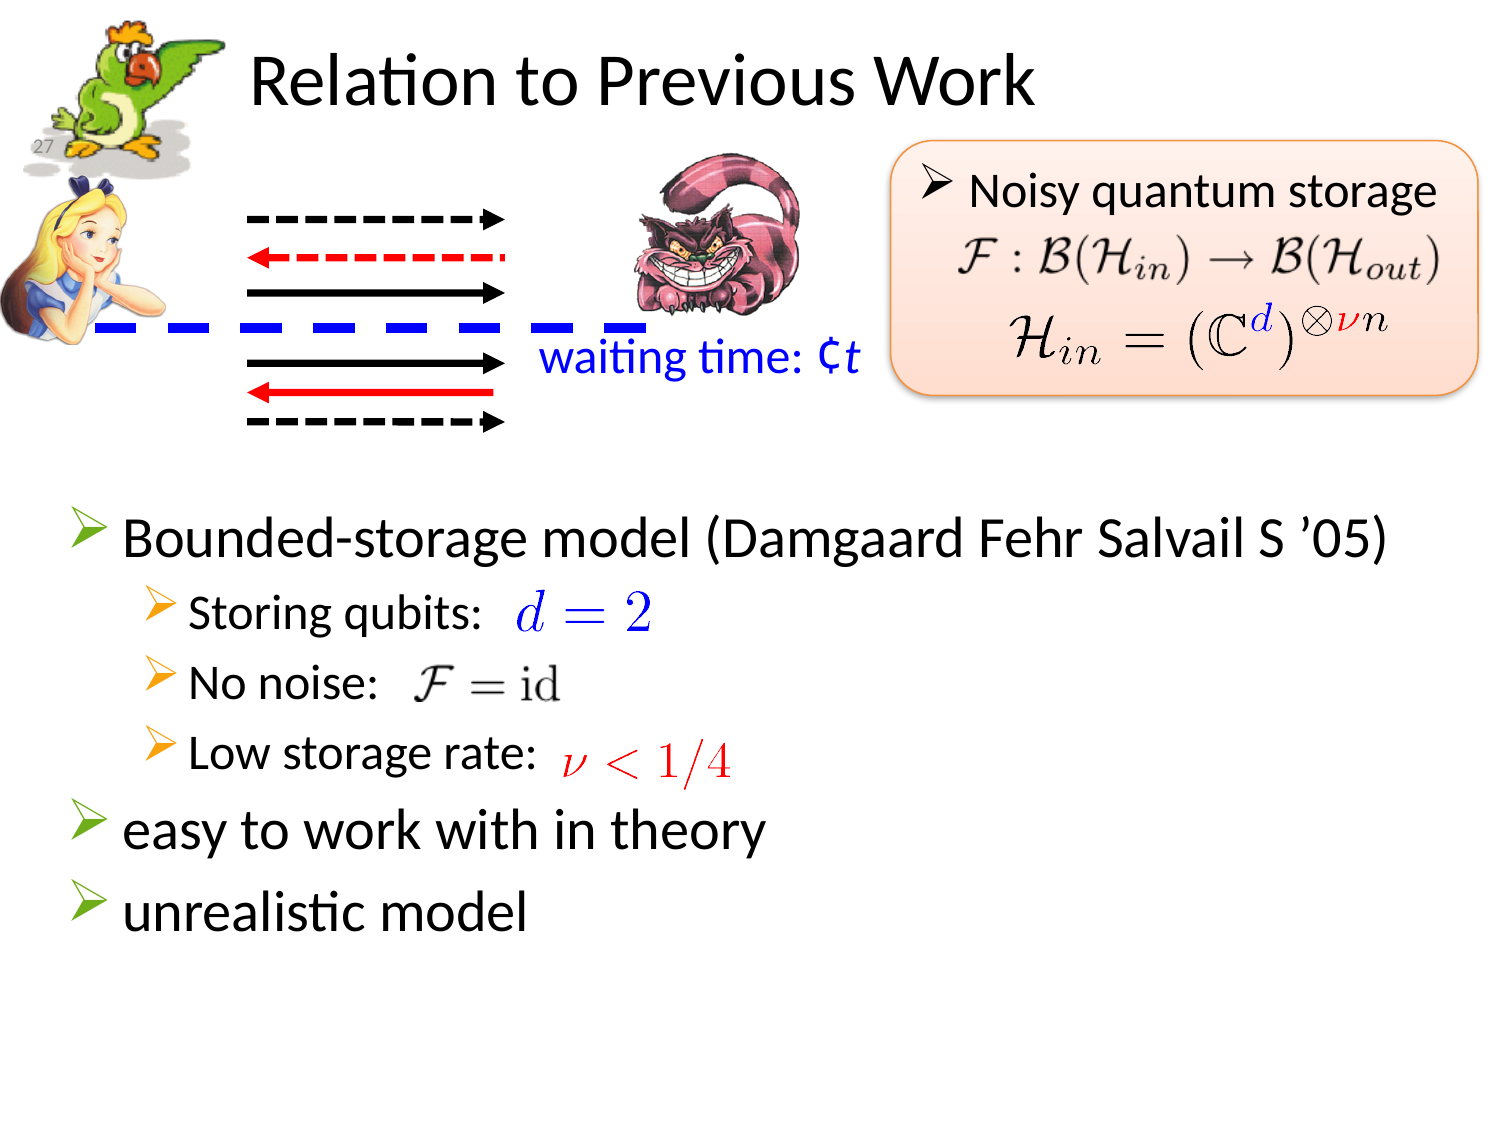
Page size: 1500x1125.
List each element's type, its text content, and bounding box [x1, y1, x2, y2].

text_box [247, 251, 264, 264]
text_box [247, 286, 505, 300]
list Bounded-storage model (Damgaard Fehr Salvail S ’05) Storing qubits: No noise: Low storage rate: easy to work with in theory unrealistic model [51, 492, 1477, 1043]
text_box [489, 415, 505, 429]
title Relation to Previous Work [234, 23, 1477, 176]
picture [413, 662, 563, 702]
picture [633, 152, 800, 317]
text_box [247, 386, 494, 399]
text_box [489, 213, 505, 226]
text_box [890, 140, 1479, 396]
picture [0, 0, 226, 345]
text_box waiting time: ¢t [446, 316, 885, 392]
picture [562, 738, 734, 794]
picture [515, 585, 651, 633]
